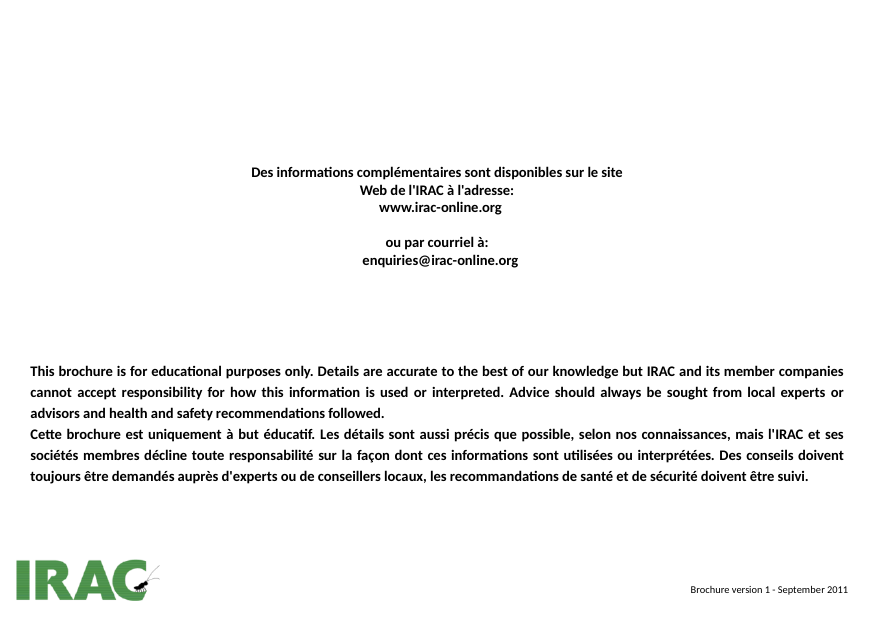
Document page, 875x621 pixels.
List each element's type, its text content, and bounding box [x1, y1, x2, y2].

picture [16, 559, 160, 601]
text_box This brochure is for educational purposes only. Details are accurate to the best of our knowledge but IRAC and its member companies cannot accept responsibility for how this information is used or interpreted. Advice should always be sought from local experts or advisors and health and safety recommendations followed. Cette brochure est uniquement à but éducatif. Les détails sont aussi précis que possible, selon nos connaissances, mais l'IRAC et ses sociétés membres décline toute responsabilité sur la façon dont ces informations sont utilisées ou interprétées. Des conseils doivent toujours être demandés auprès d'experts ou de conseillers locaux, les recommandations de santé et de sécurité doivent être suivi. [26, 357, 848, 508]
text_box Brochure version 1 - September 2011 [675, 575, 866, 603]
text_box Des informations complémentaires sont disponibles sur le site Web de l'IRAC à l'adresse: www.irac-online.org ou par courriel à: enquiries@irac-online.org [229, 138, 645, 293]
